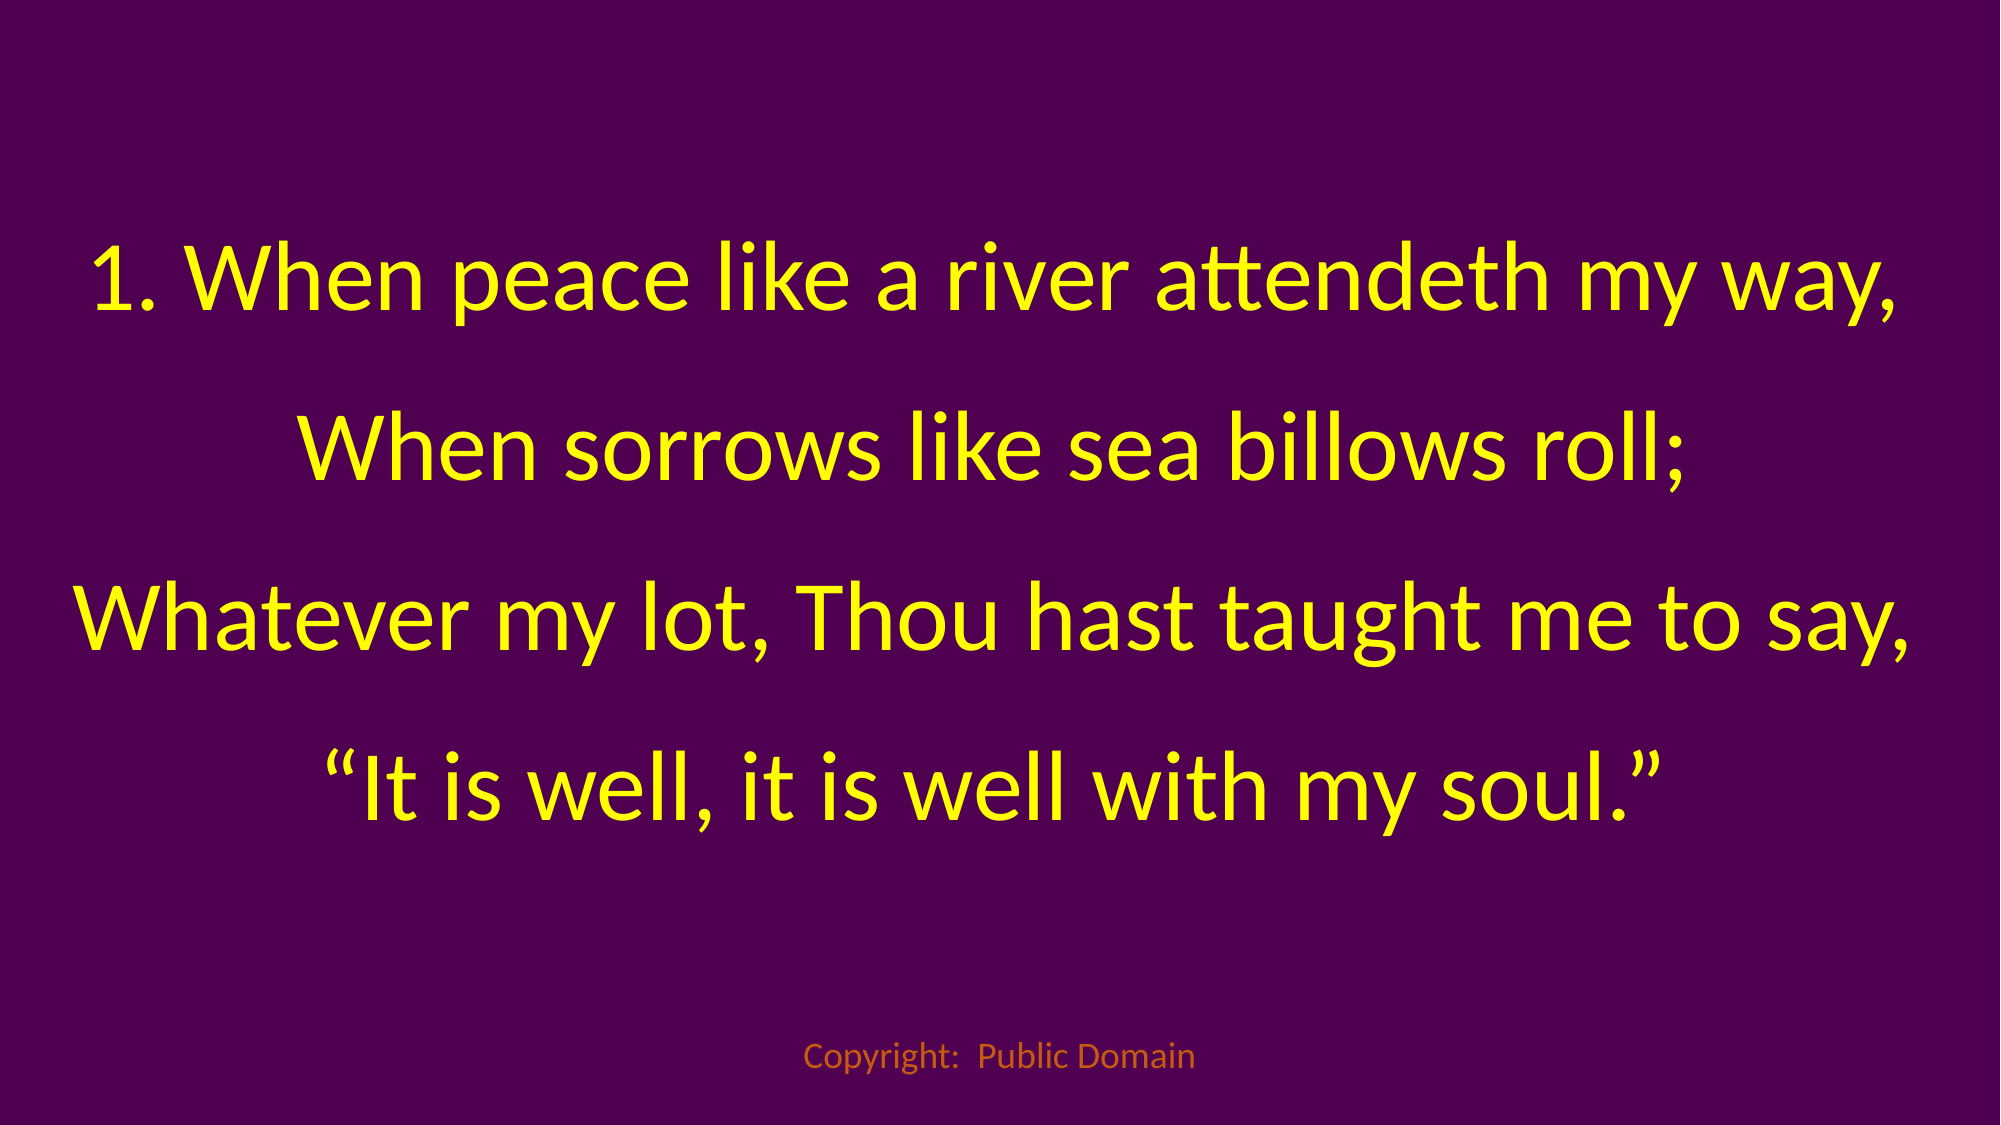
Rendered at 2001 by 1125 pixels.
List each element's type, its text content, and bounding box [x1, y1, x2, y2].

text_box 1. When peace like a river attendeth my way, When sorrows like sea billows roll; Whatever my lot, Thou hast taught me to say, “It is well, it is well with my soul.” [0, 203, 2000, 848]
text_box Copyright: Public Domain [26, 1023, 1973, 1083]
